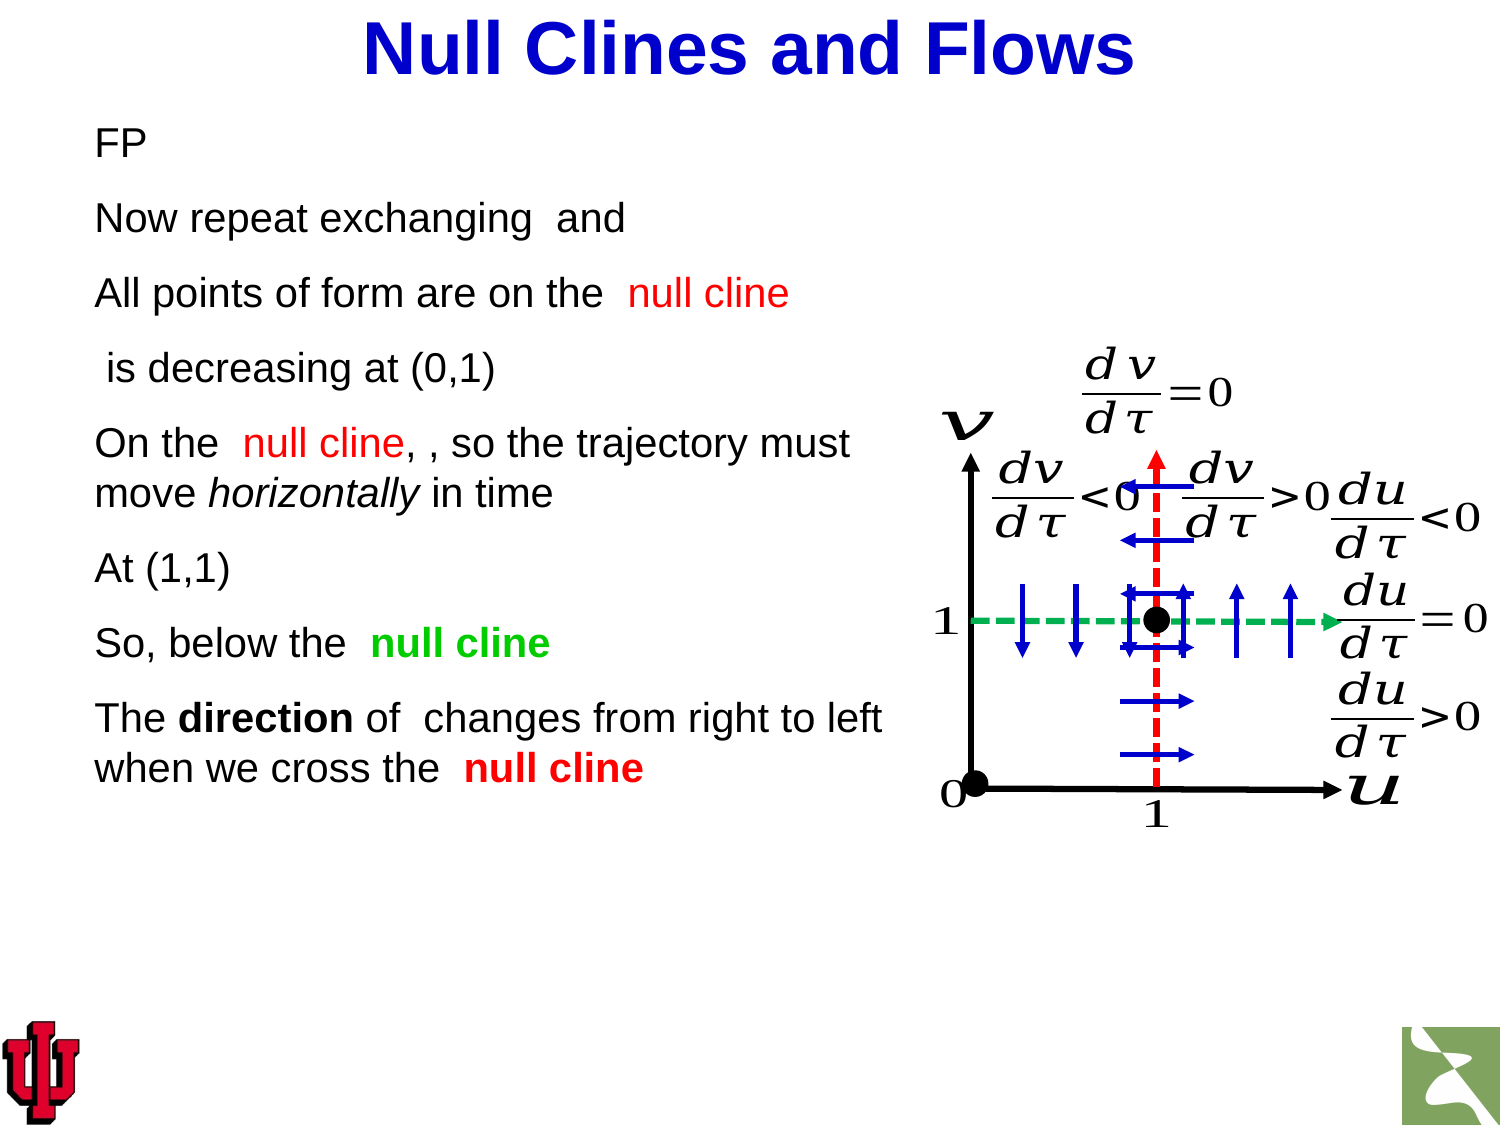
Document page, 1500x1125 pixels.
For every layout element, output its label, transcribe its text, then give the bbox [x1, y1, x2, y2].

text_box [929, 341, 1490, 838]
title Null Clines and Flows [0, 0, 1500, 90]
picture [1402, 1027, 1500, 1125]
picture [0, 1020, 80, 1125]
